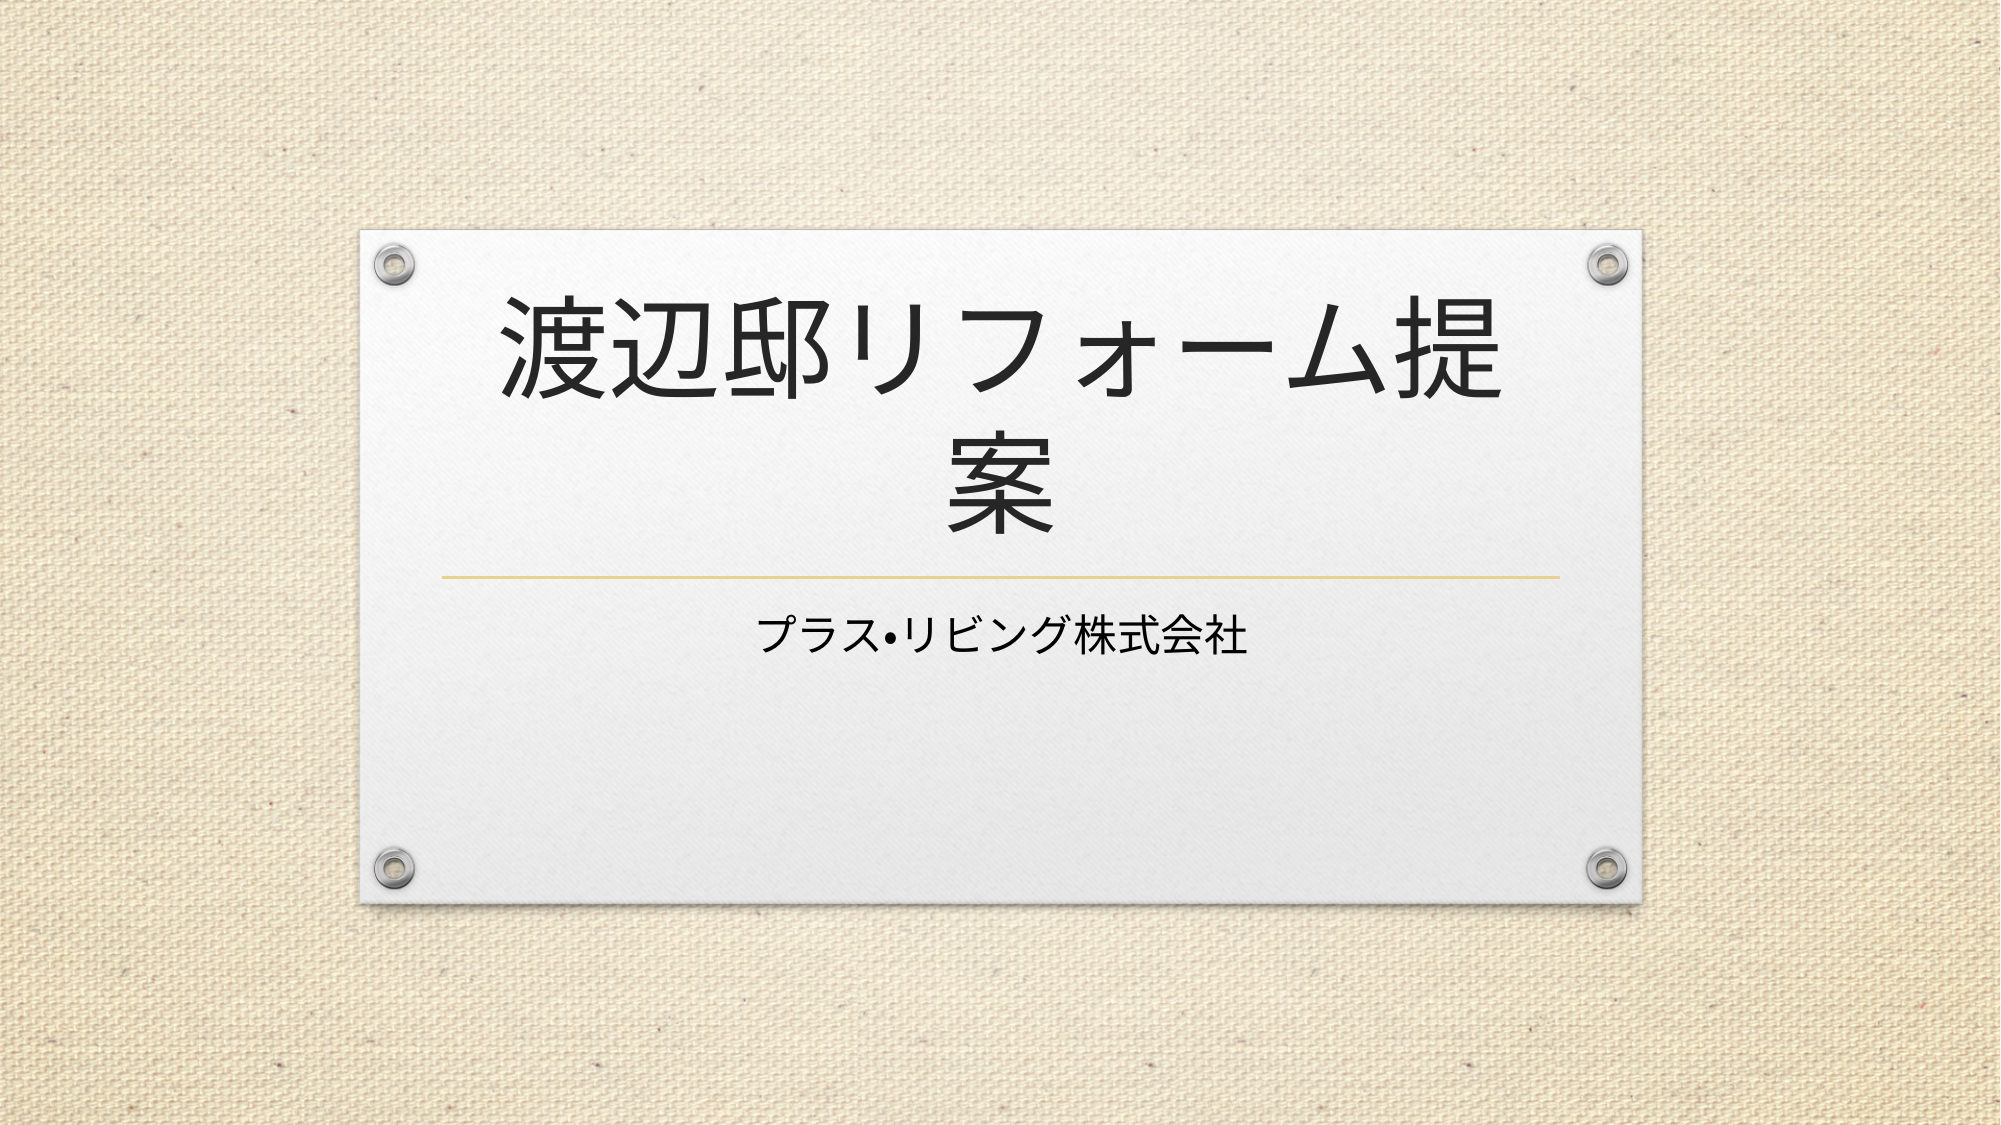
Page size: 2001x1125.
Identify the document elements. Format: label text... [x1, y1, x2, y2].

subtitle プラス・リビング株式会社 [441, 600, 1560, 817]
picture [0, 0, 2001, 1125]
title 渡辺邸リフォーム提案 [441, 306, 1560, 556]
